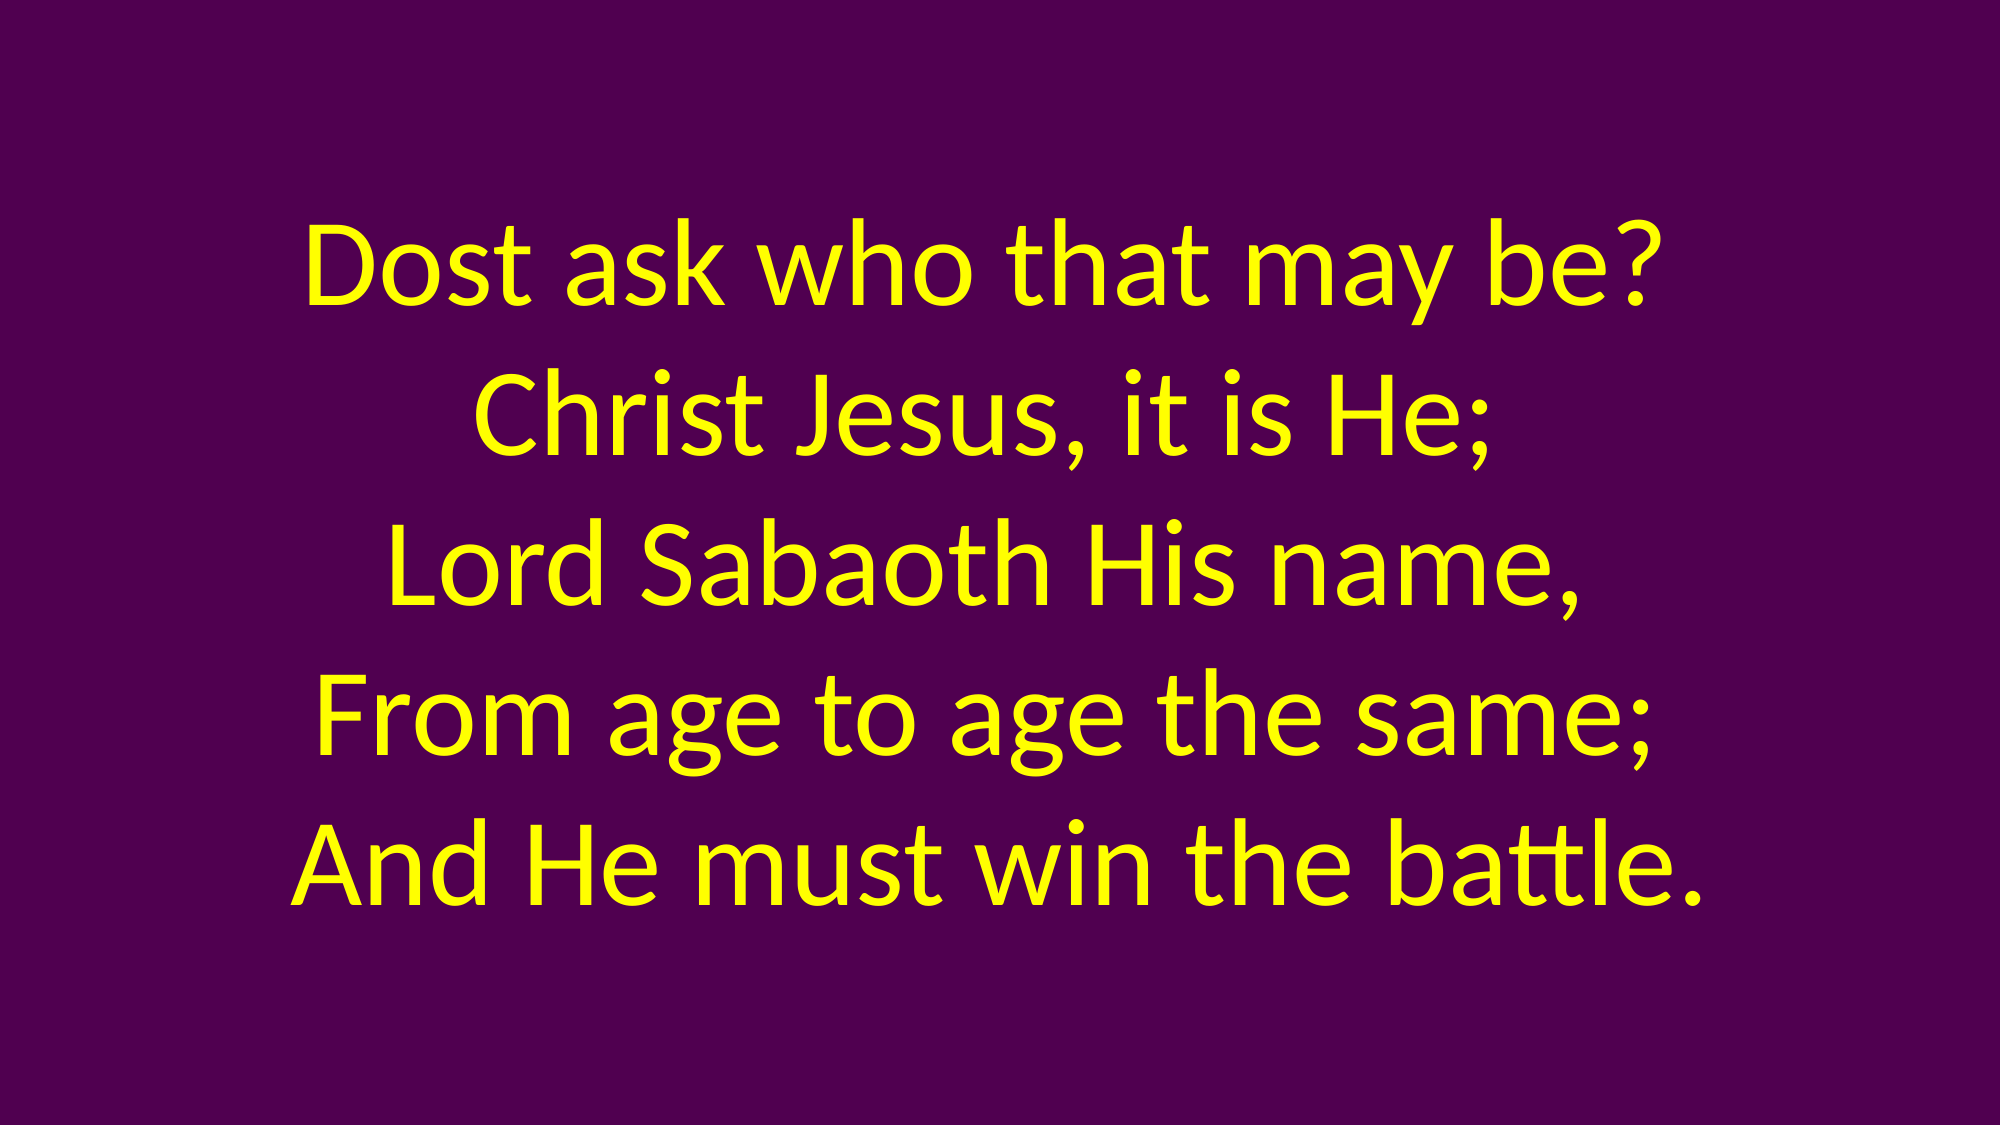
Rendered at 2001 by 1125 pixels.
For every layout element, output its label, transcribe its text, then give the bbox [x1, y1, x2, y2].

text_box Dost ask who that may be? Christ Jesus, it is He; Lord Sabaoth His name, From age to age the same; And He must win the battle. [98, 172, 1902, 938]
